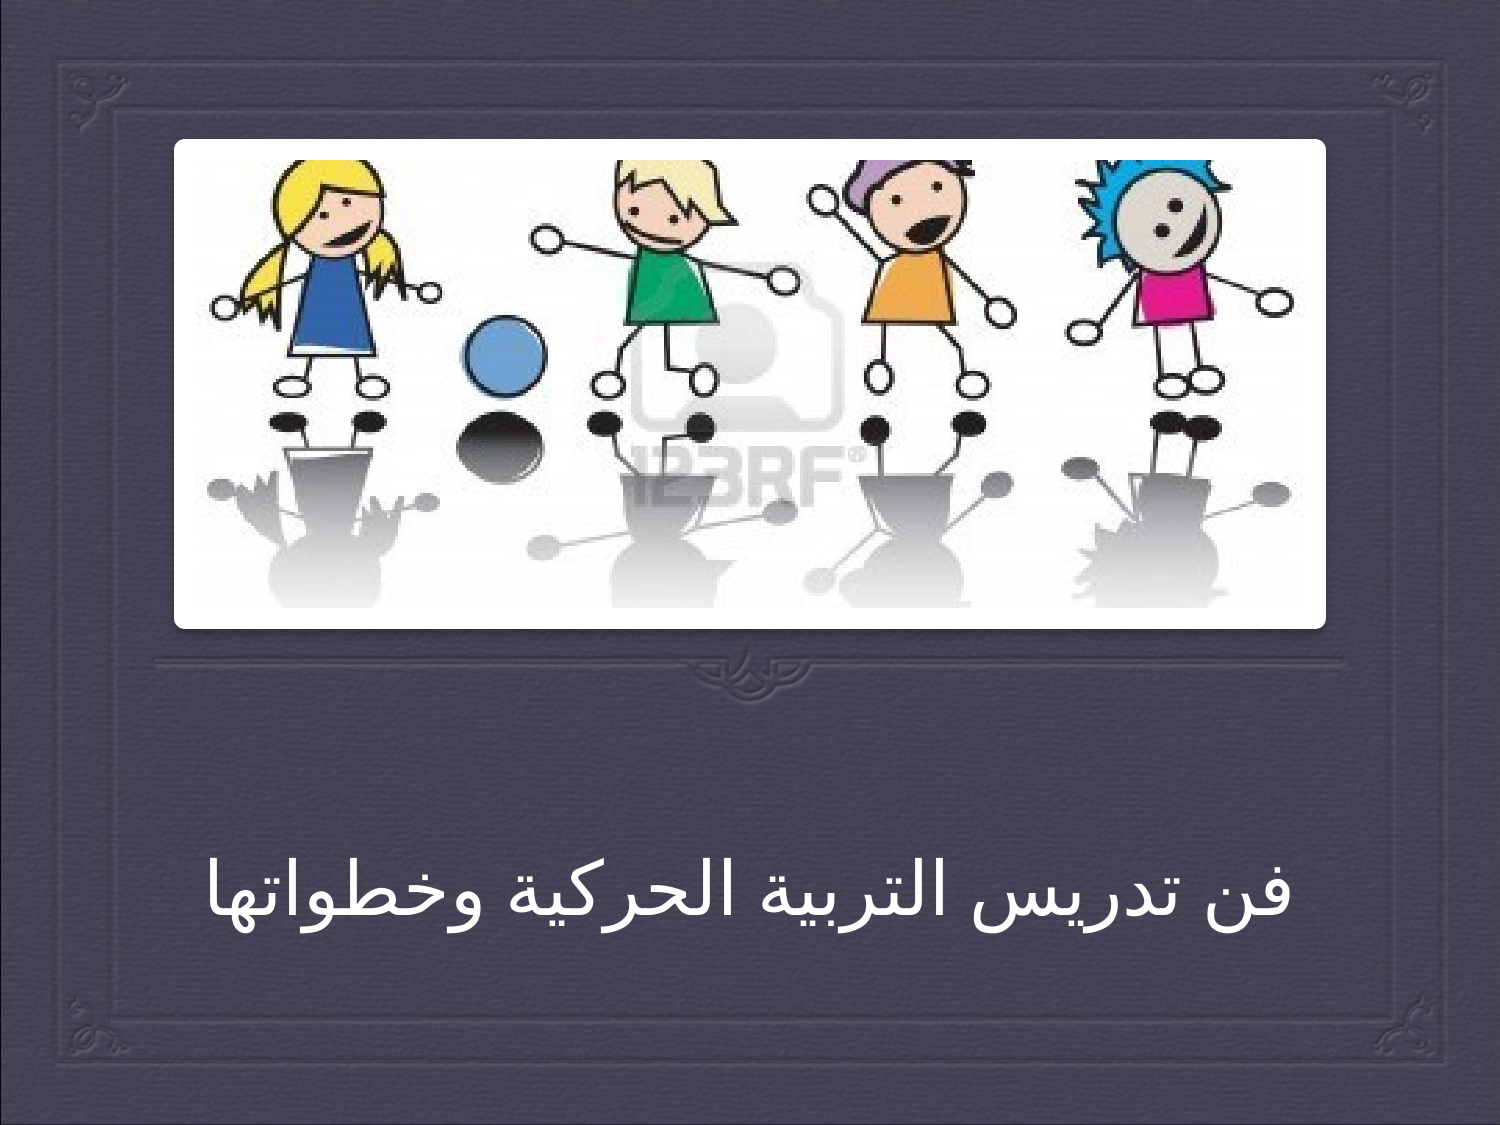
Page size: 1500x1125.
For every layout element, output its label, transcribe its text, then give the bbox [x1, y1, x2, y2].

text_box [194, 159, 1306, 609]
picture [0, 0, 1500, 1125]
title فن تدريس التربية الحركية وخطواتها [180, 755, 1320, 950]
